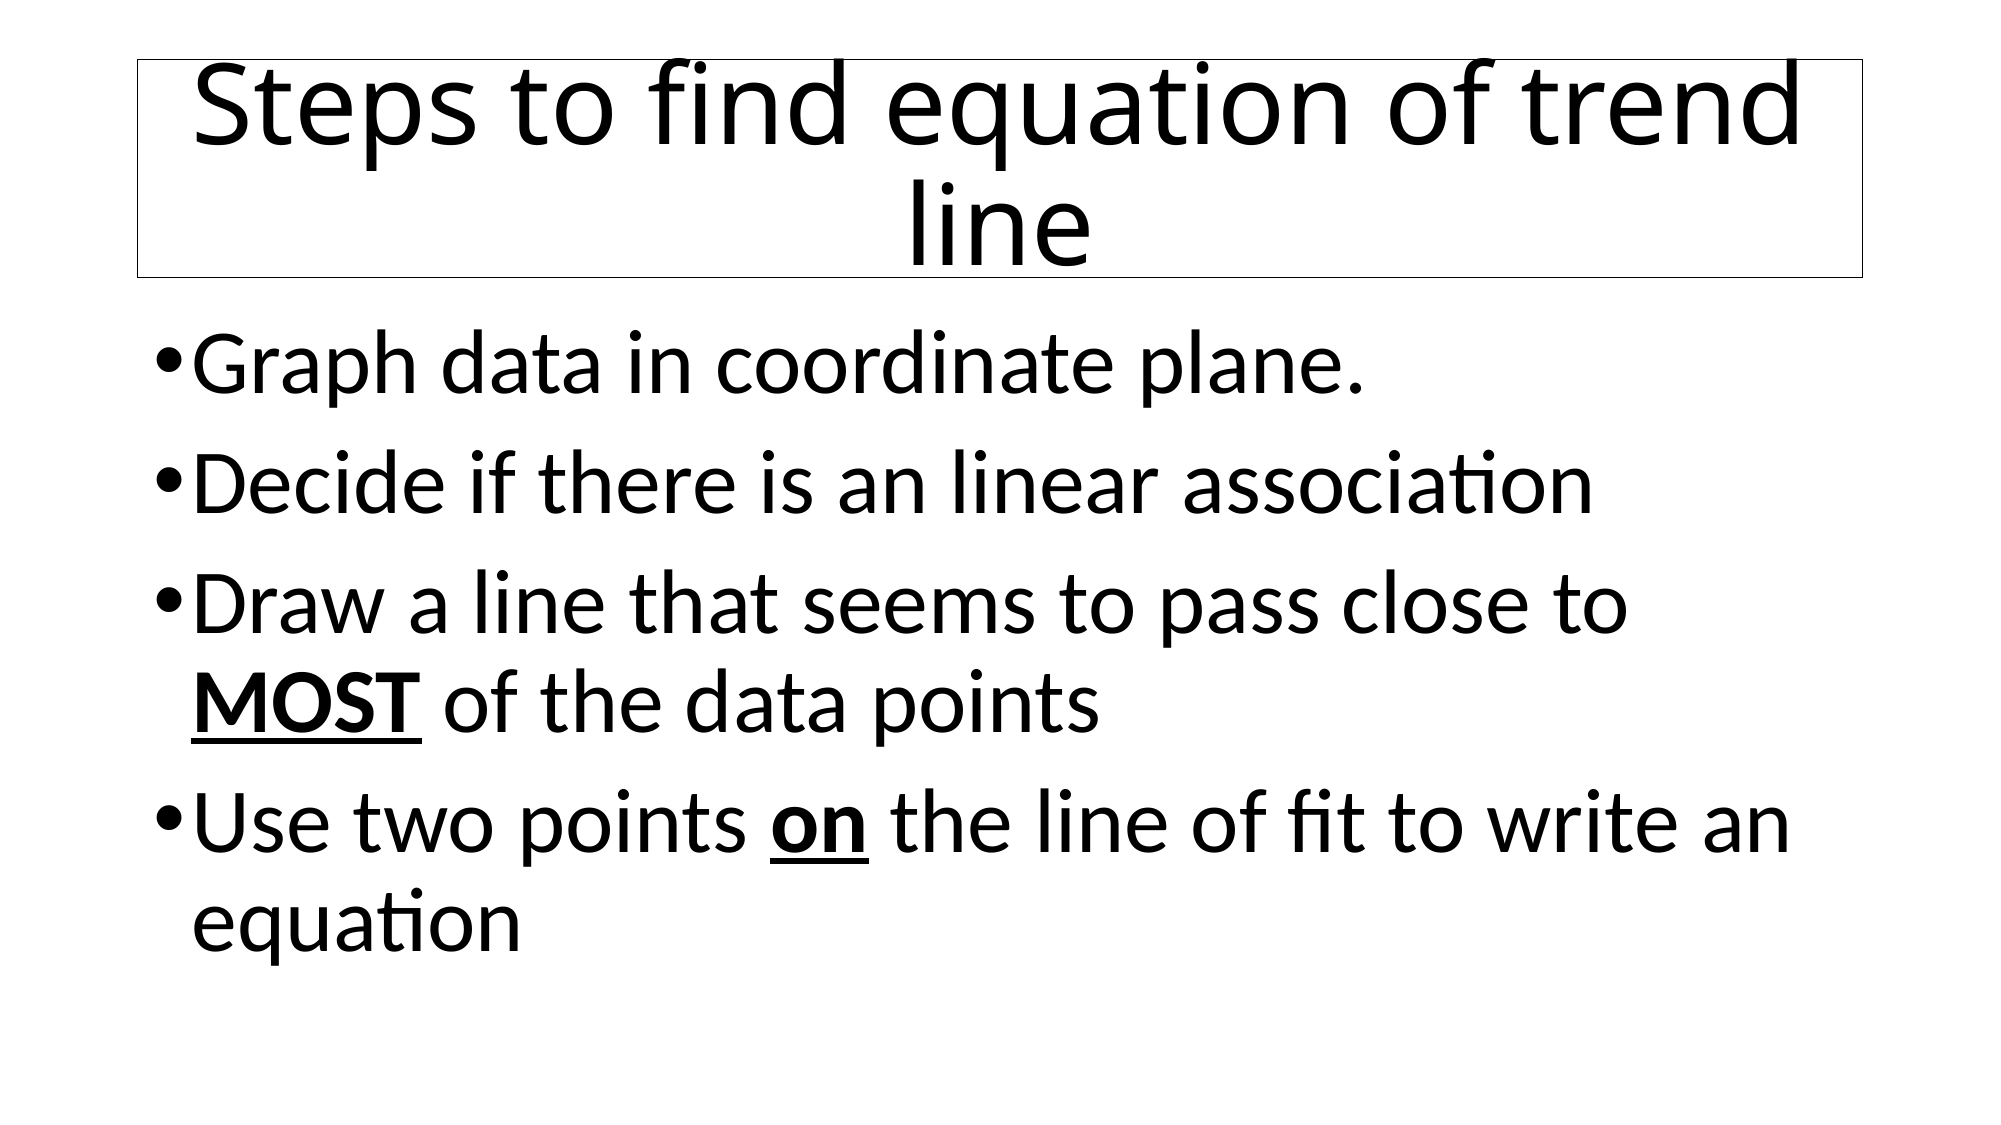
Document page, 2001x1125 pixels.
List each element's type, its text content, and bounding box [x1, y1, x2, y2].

title Steps to find equation of trend line [137, 59, 1863, 278]
list Graph data in coordinate plane. Decide if there is an linear association Draw a line that seems to pass close to MOST of the data points Use two points on the line of fit to write an equation [139, 306, 1864, 1021]
